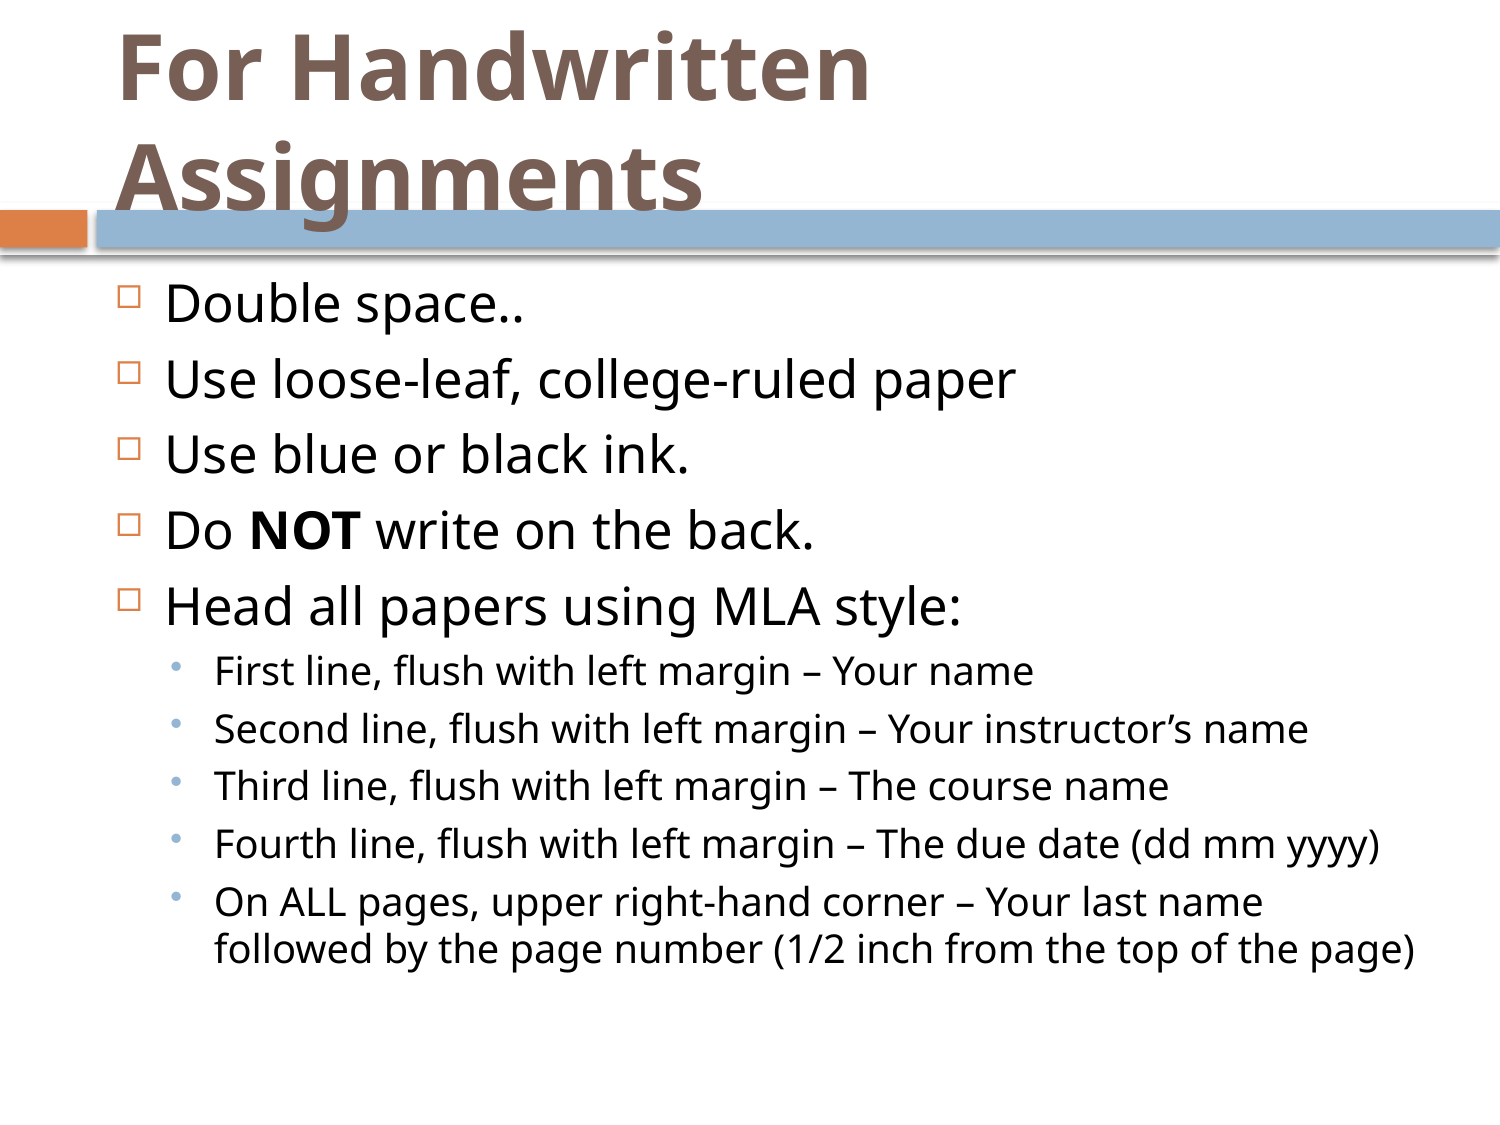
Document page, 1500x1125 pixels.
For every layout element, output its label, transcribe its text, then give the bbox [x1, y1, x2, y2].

list Double space.. Use loose-leaf, college-ruled paper Use blue or black ink. Do NOT write on the back. Head all papers using MLA style: First line, flush with left margin – Your name Second line, flush with left margin – Your instructor’s name Third line, flush with left margin – The course name Fourth line, flush with left margin – The due date (dd mm yyyy) On ALL pages, upper right-hand corner – Your last name followed by the page number (1/2 inch from the top of the page) [100, 262, 1438, 1000]
title For Handwritten Assignments [100, 37, 1438, 200]
